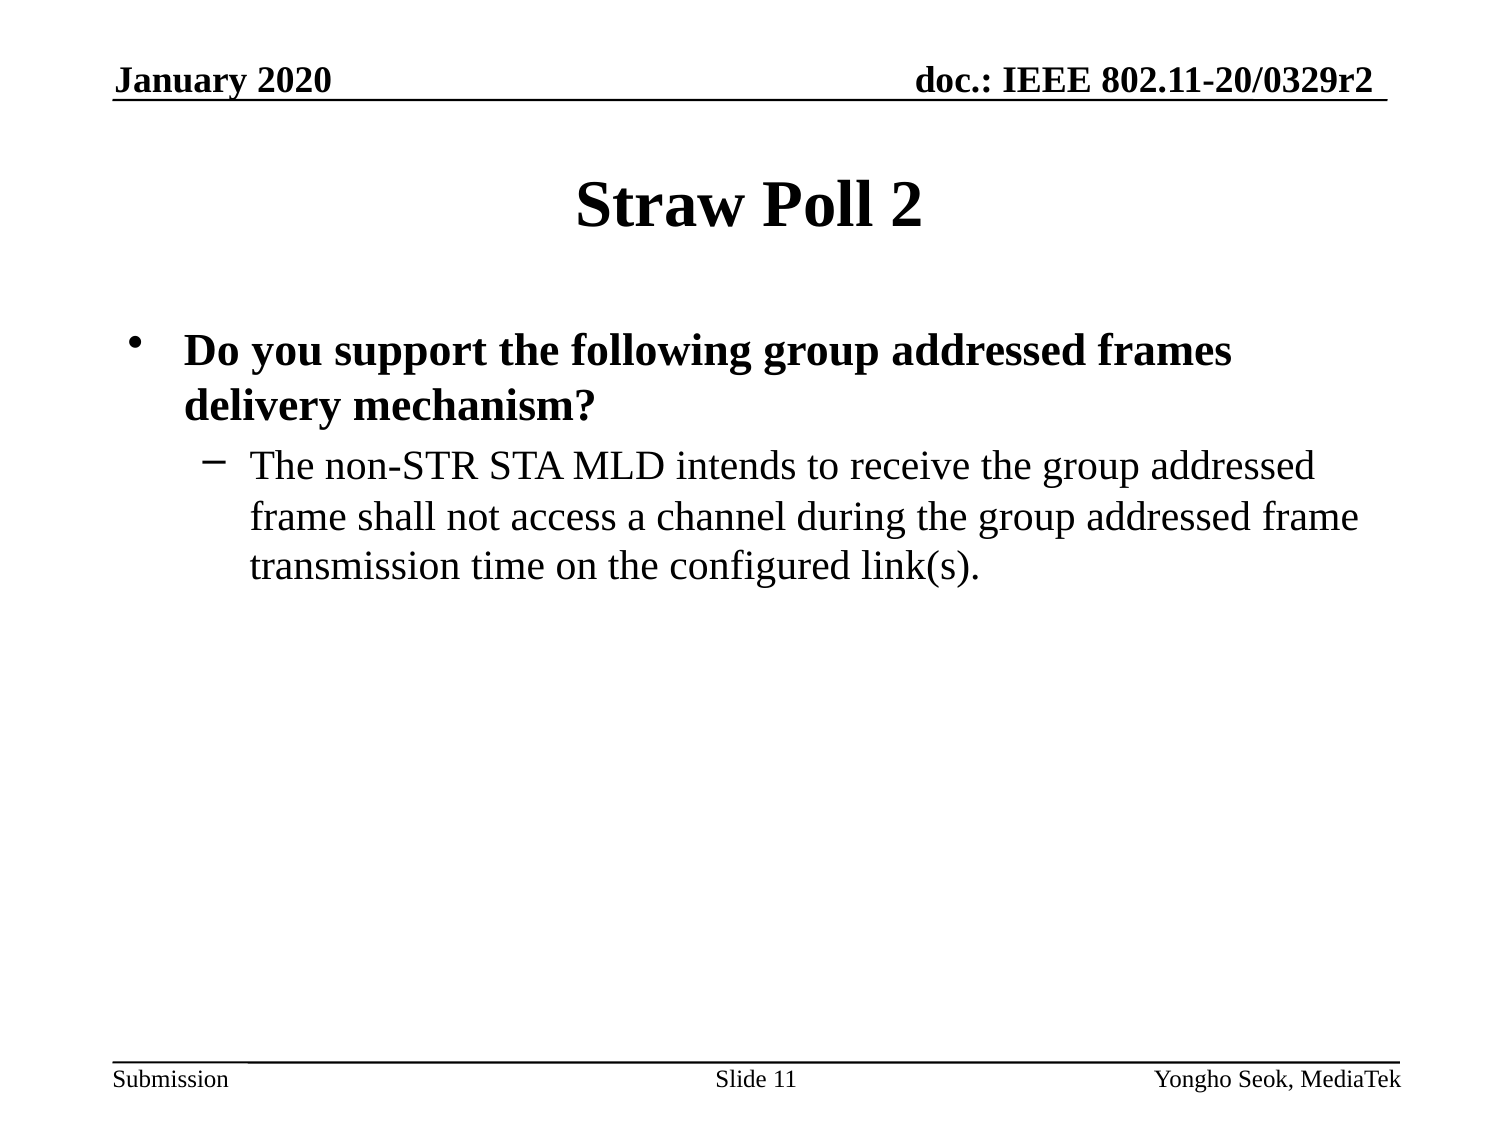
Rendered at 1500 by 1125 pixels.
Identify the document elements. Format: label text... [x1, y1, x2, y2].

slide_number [114, 54, 335, 101]
slide_number Slide 11 [712, 1061, 800, 1093]
title Straw Poll 2 [0, 112, 1500, 288]
list Do you support the following group addressed frames delivery mechanism? The non-STR STA MLD intends to receive the group addressed frame shall not access a channel during the group addressed frame transmission time on the configured link(s). [112, 312, 1388, 988]
footer Yongho Seok, MediaTek [1150, 1061, 1402, 1093]
